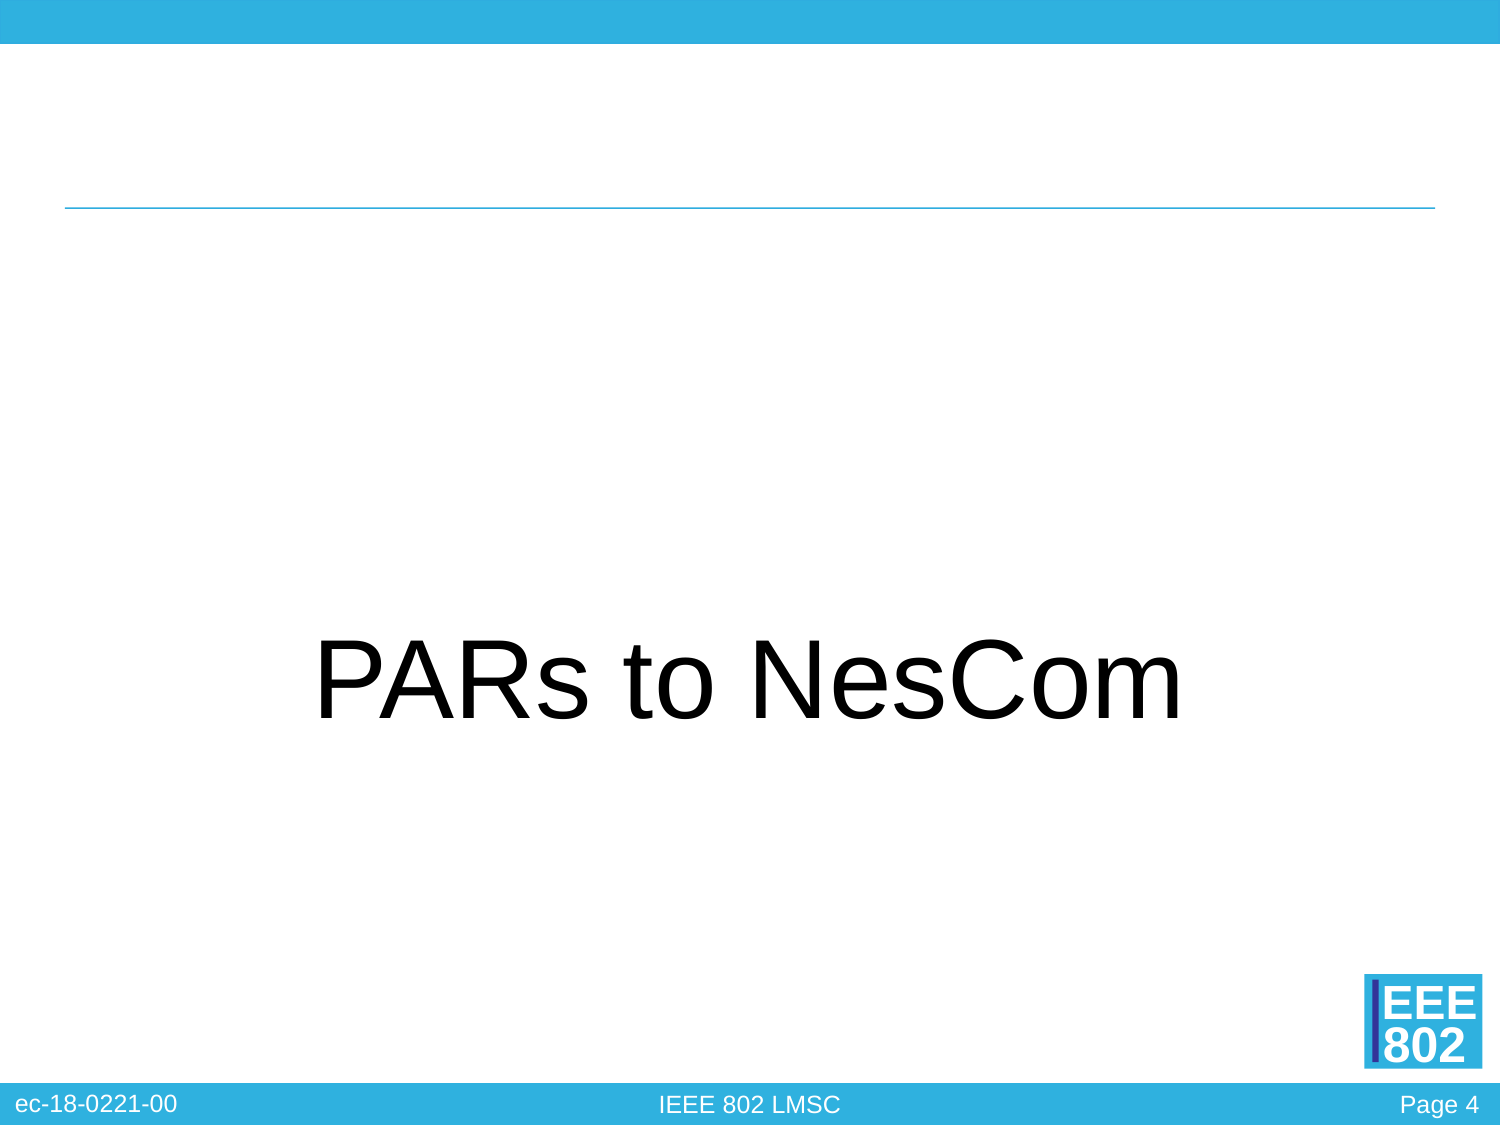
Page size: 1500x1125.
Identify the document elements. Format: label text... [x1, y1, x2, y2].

title PARs to NesCom [102, 280, 1397, 749]
